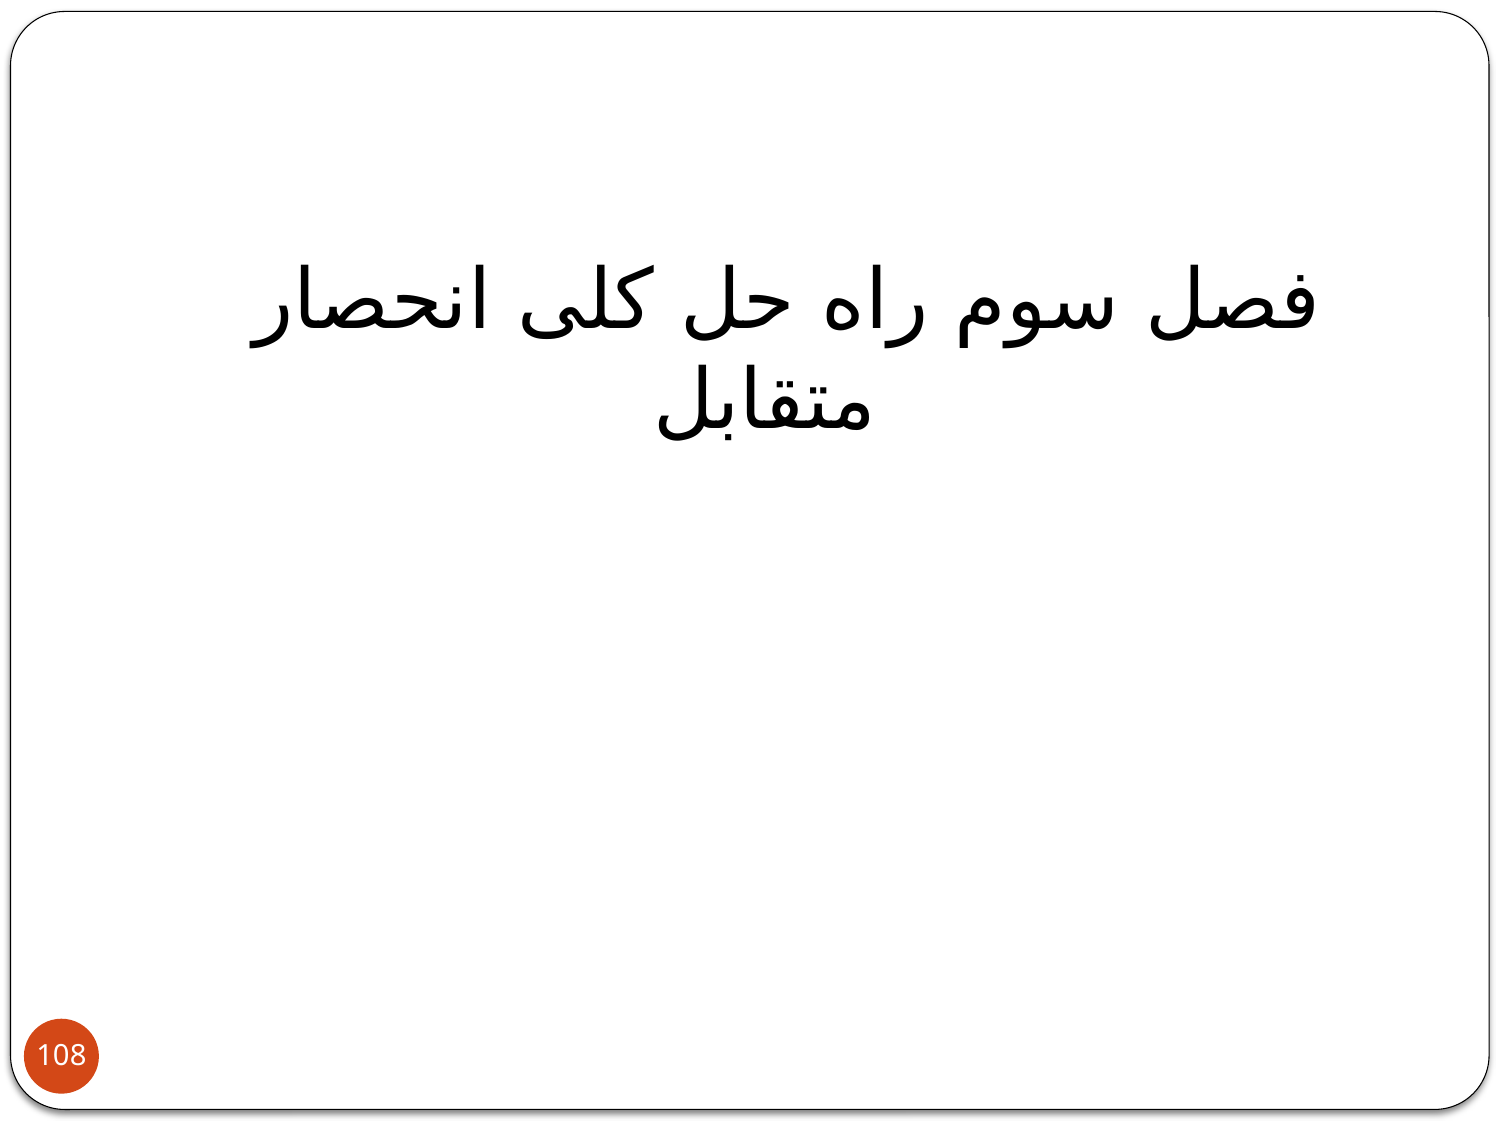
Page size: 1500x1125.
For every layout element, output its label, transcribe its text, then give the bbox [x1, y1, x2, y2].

slide_number 108 [23, 1018, 99, 1094]
list فصل سوم راه حل کلی انحصار متقابل [150, 237, 1425, 988]
